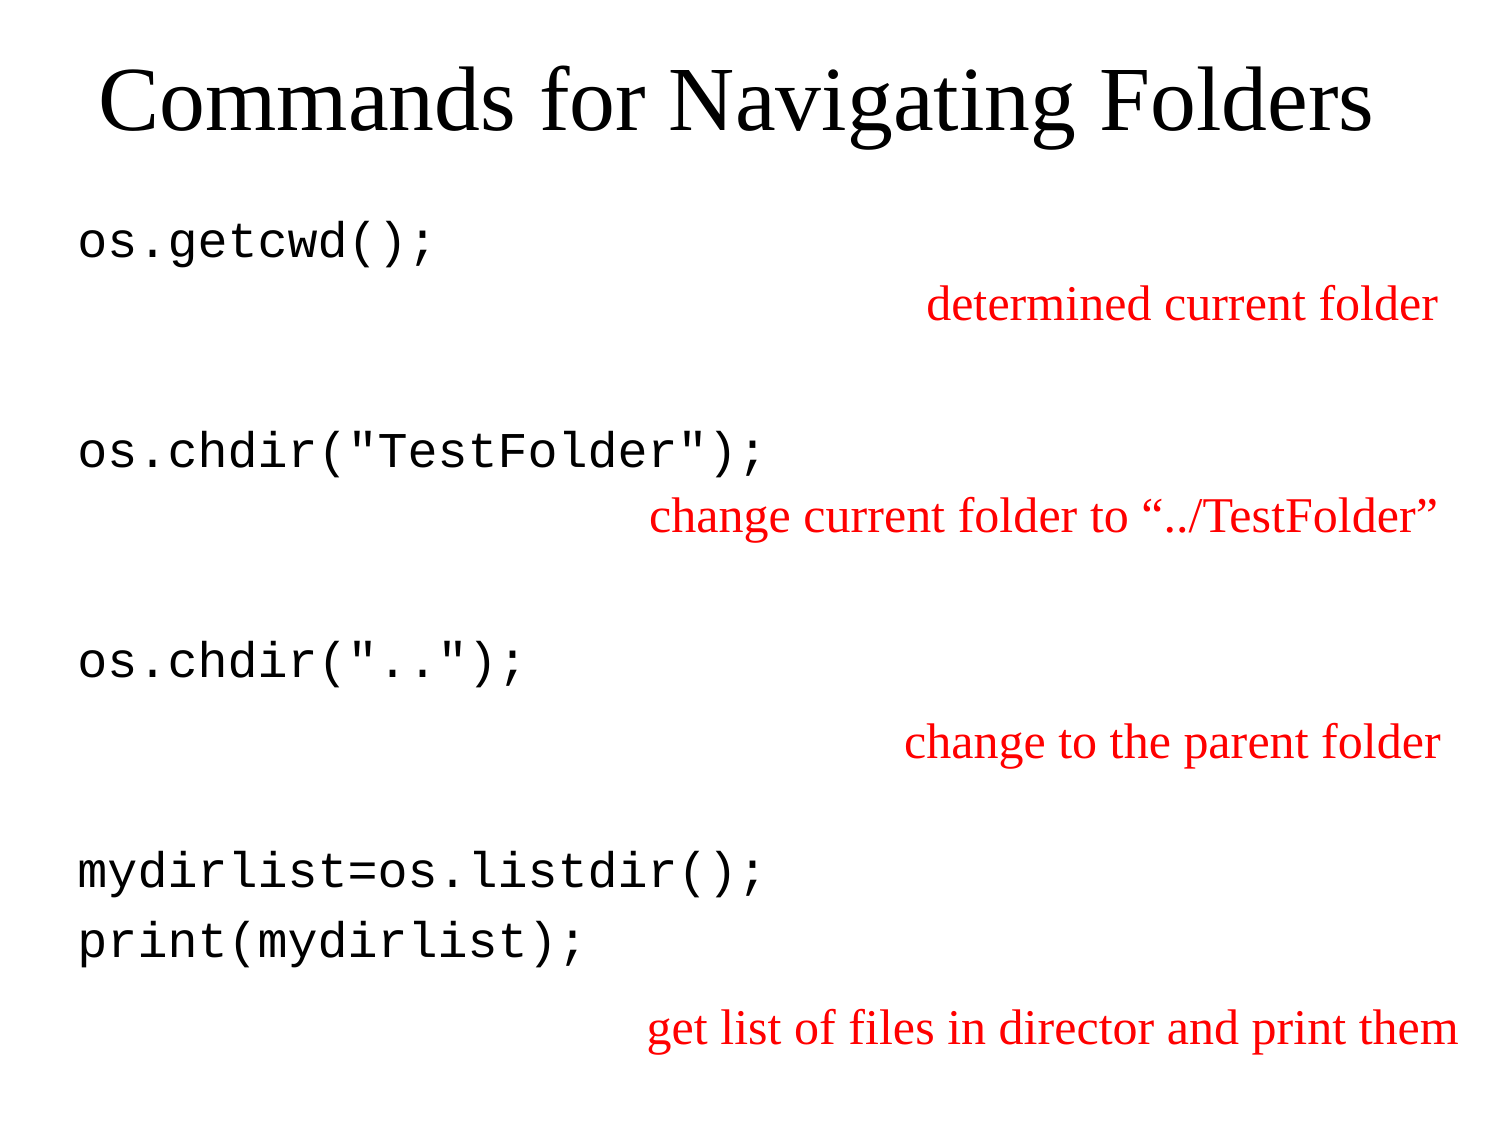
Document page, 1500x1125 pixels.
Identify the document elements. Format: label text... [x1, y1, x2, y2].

list os.getcwd(); os.chdir("TestFolder"); os.chdir(".."); mydirlist=os.listdir(); print(mydirlist); [62, 200, 1075, 1063]
text_box change current folder to “../TestFolder” [566, 475, 1454, 550]
text_box determined current folder [566, 263, 1454, 339]
title Commands for Navigating Folders [62, 0, 1413, 188]
text_box get list of files in director and print them [587, 987, 1475, 1125]
text_box change to the parent folder [568, 700, 1457, 776]
